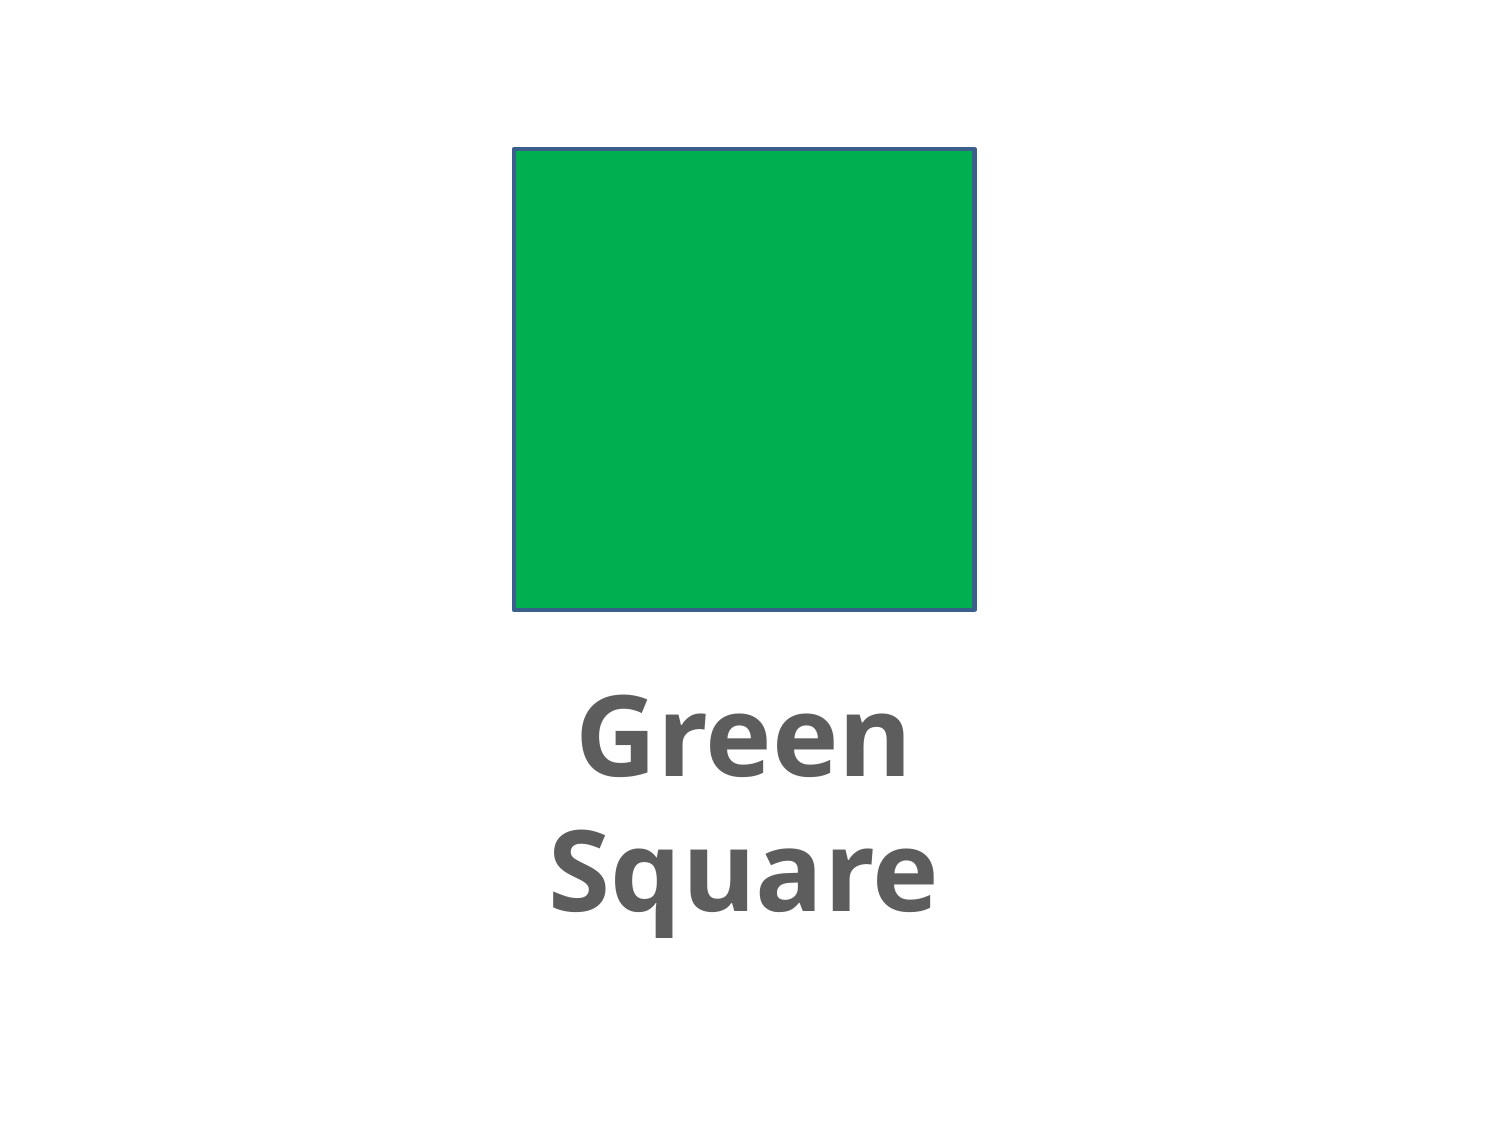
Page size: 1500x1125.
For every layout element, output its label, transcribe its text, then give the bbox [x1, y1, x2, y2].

text_box Green Square [534, 656, 984, 942]
text_box [512, 147, 977, 612]
